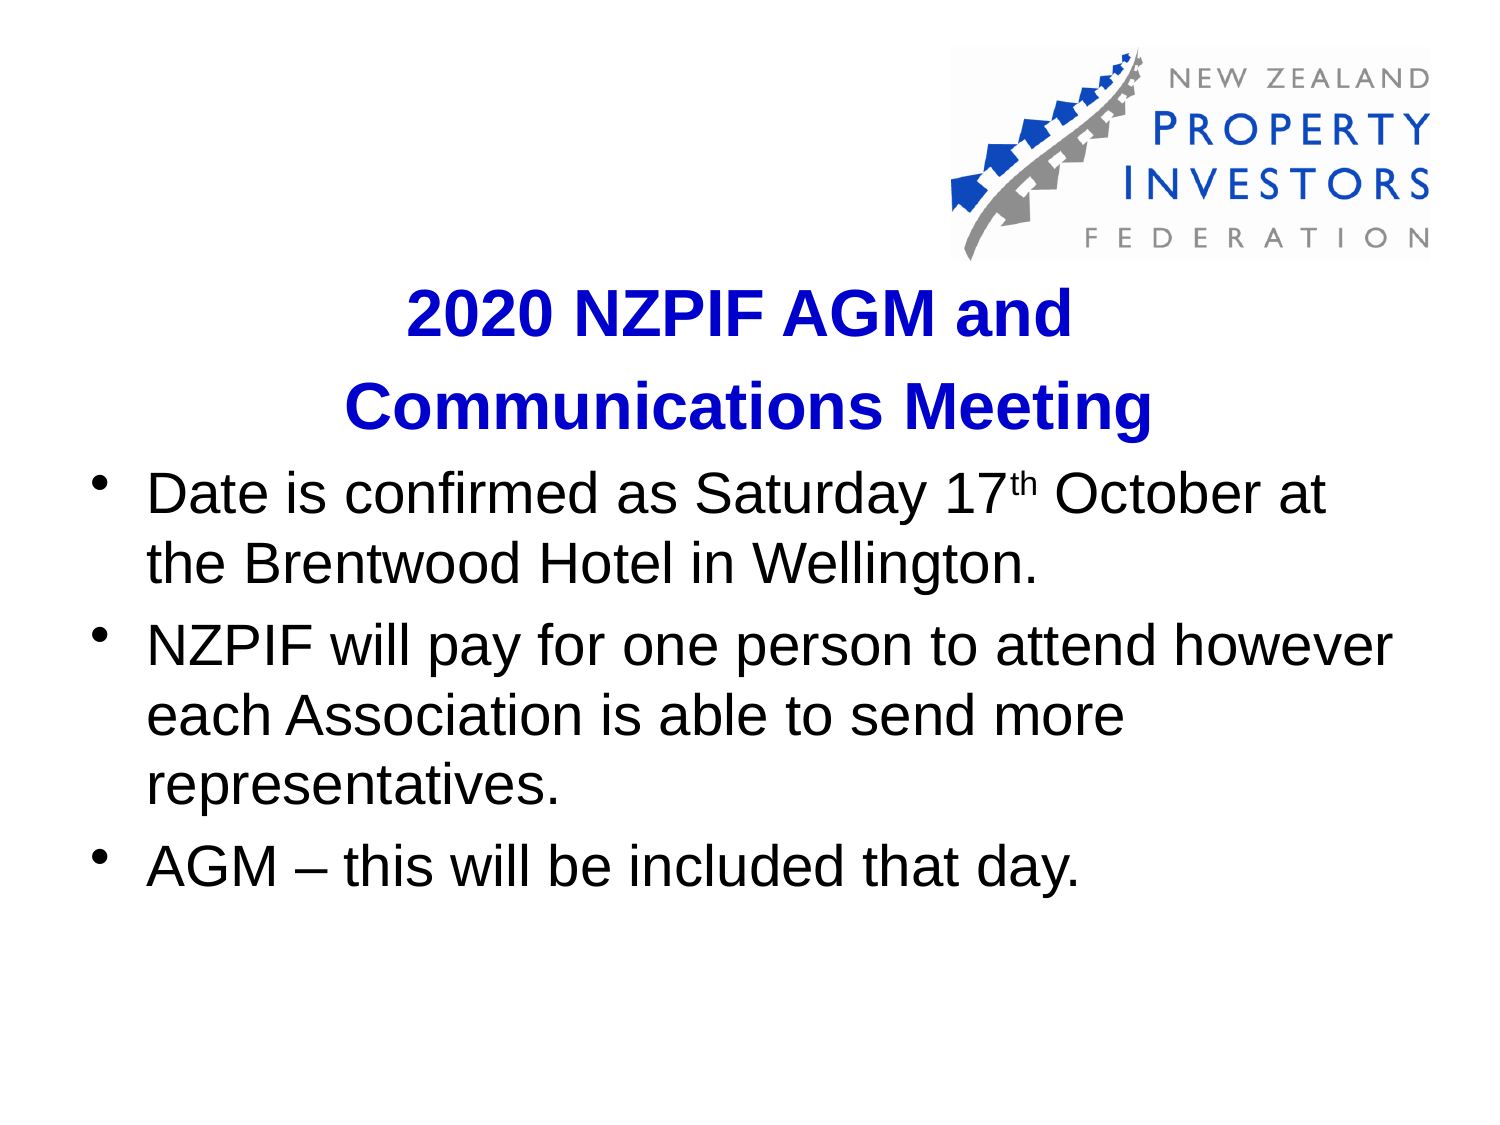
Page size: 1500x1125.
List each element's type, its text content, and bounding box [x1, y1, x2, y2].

picture [951, 47, 1430, 261]
list 2020 NZPIF AGM and Communications Meeting Date is confirmed as Saturday 17th October at the Brentwood Hotel in Wellington. NZPIF will pay for one person to attend however each Association is able to send more representatives. AGM – this will be included that day. [74, 262, 1426, 1006]
